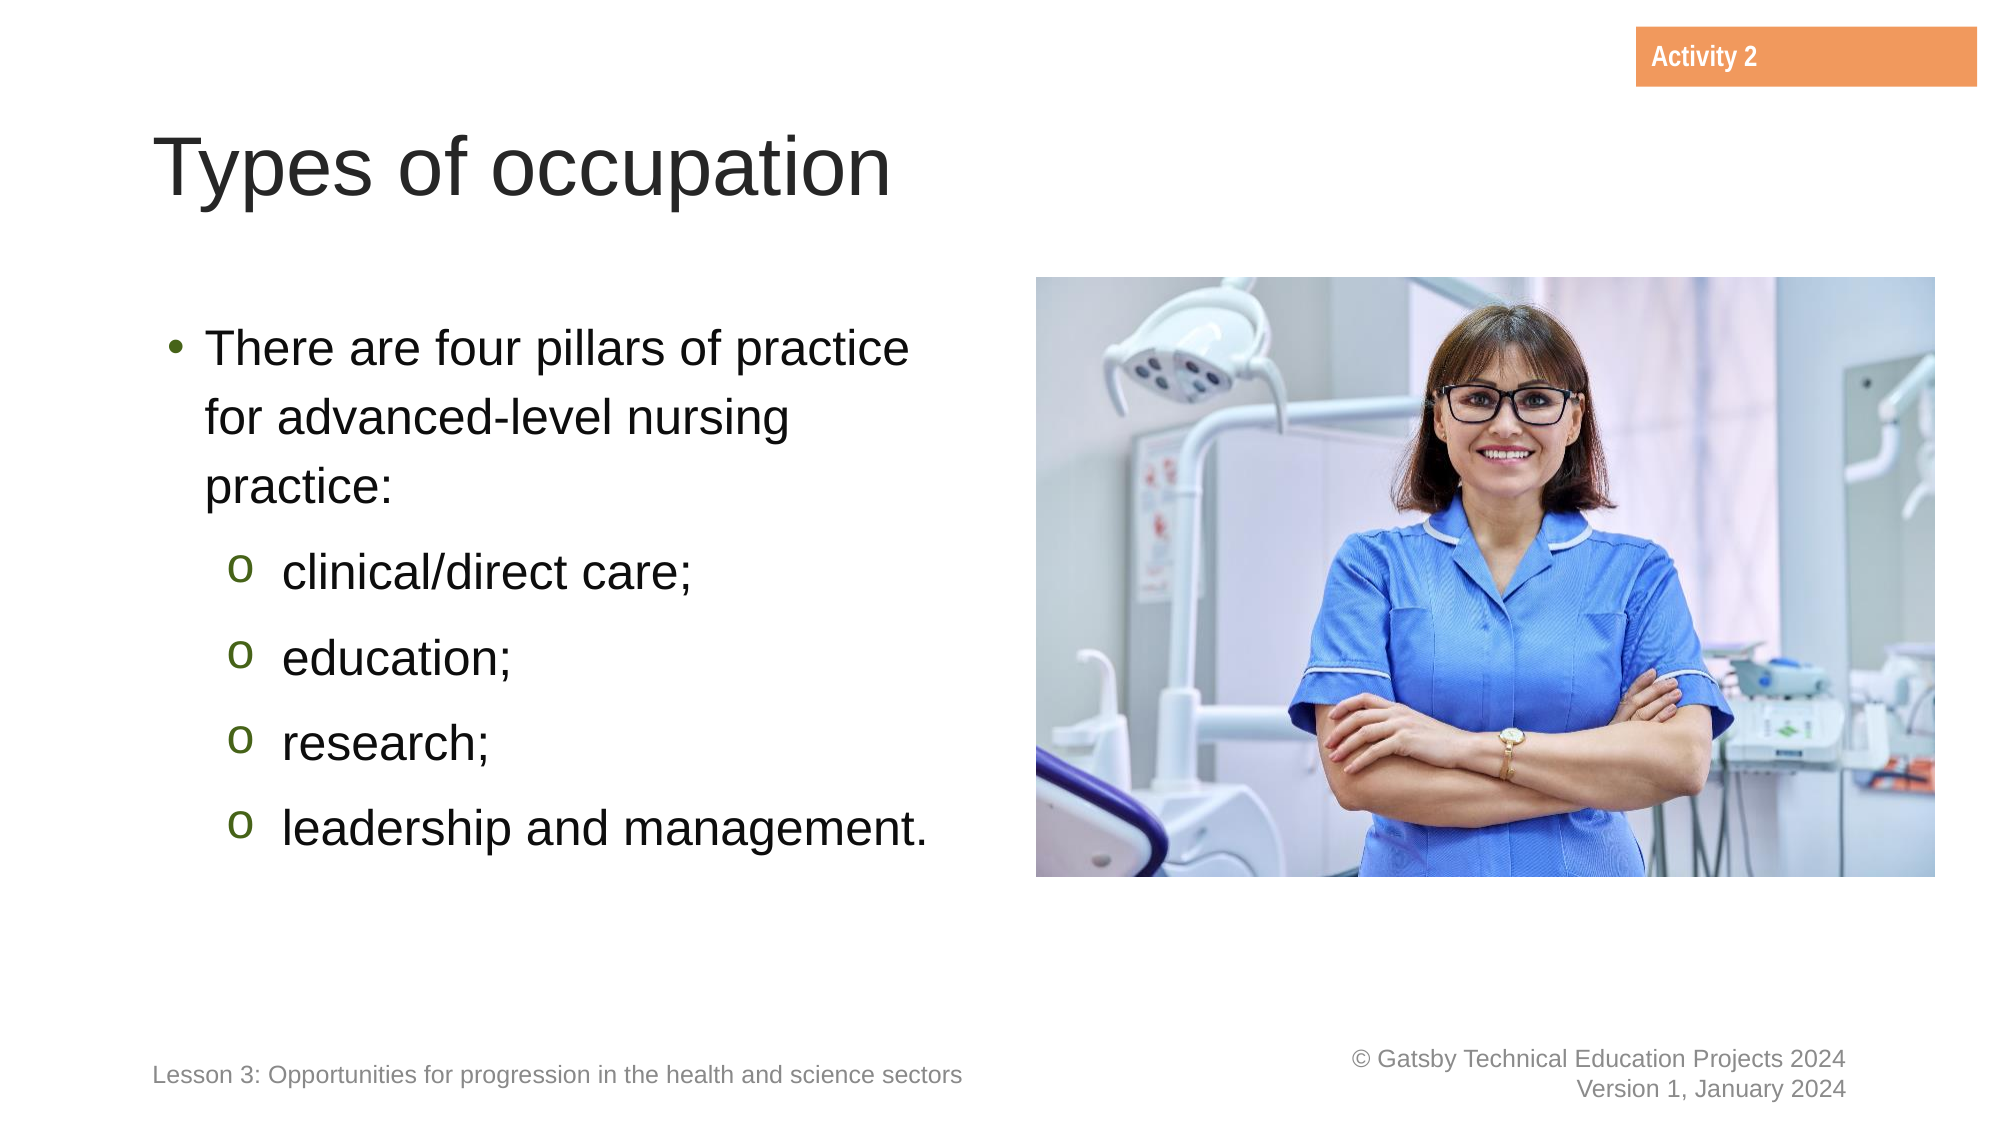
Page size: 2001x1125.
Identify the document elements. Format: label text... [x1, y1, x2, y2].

list There are four pillars of practice for advanced-level nursing practice: clinical/direct care; education; research; leadership and management. [137, 277, 964, 1042]
list Activity 2 [1636, 26, 1978, 87]
list Lesson 3: Opportunities for progression in the health and science sectors [137, 1042, 1064, 1103]
picture [1036, 277, 1935, 877]
title Types of occupation [137, 59, 1863, 278]
